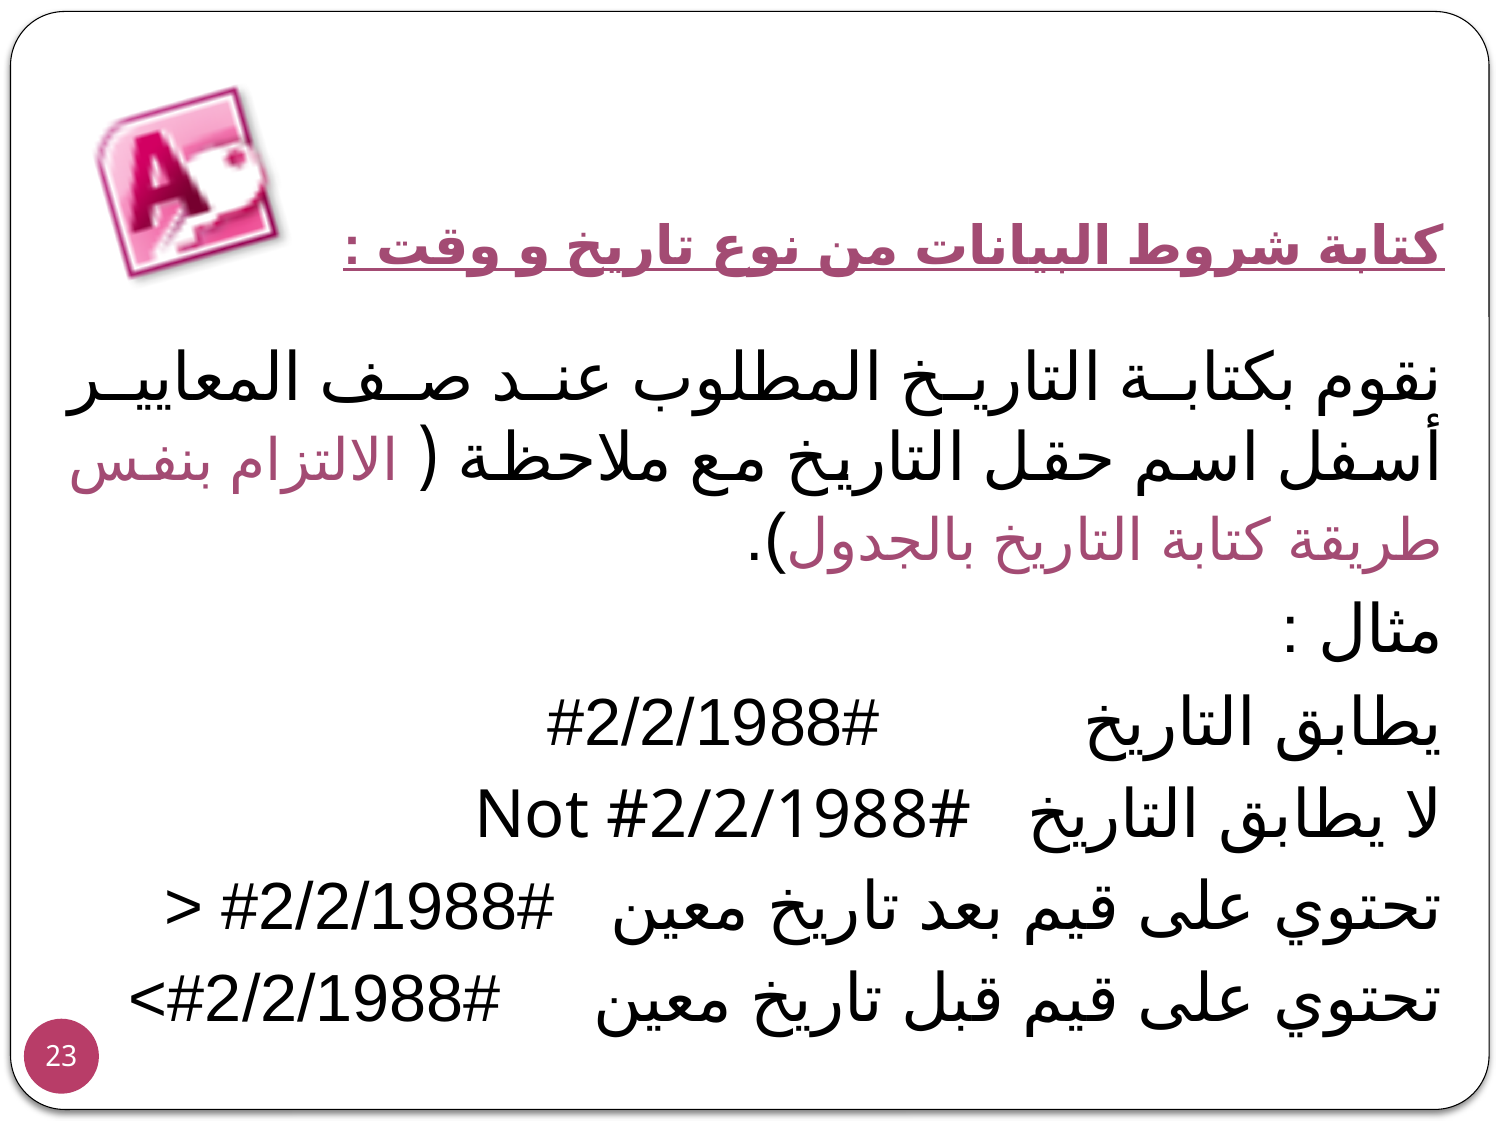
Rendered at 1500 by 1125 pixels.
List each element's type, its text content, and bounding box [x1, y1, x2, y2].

text_box نقوم بكتابة التاريخ المطلوب عند صف المعايير أسفل اسم حقل التاريخ مع ملاحظة ( الالتزام بنفس طريقة كتابة التاريخ بالجدول). مثال : يطابق التاريخ #2/2/1988# لا يطابق التاريخ Not #2/2/1988# تحتوي على قيم بعد تاريخ معين #2/2/1988# < تحتوي على قيم قبل تاريخ معين #2/2/1988#> [54, 326, 1458, 1071]
slide_number 23 [23, 1019, 96, 1094]
picture [55, 57, 289, 325]
text_box كتابة شروط البيانات من نوع تاريخ و وقت : [293, 172, 1460, 291]
